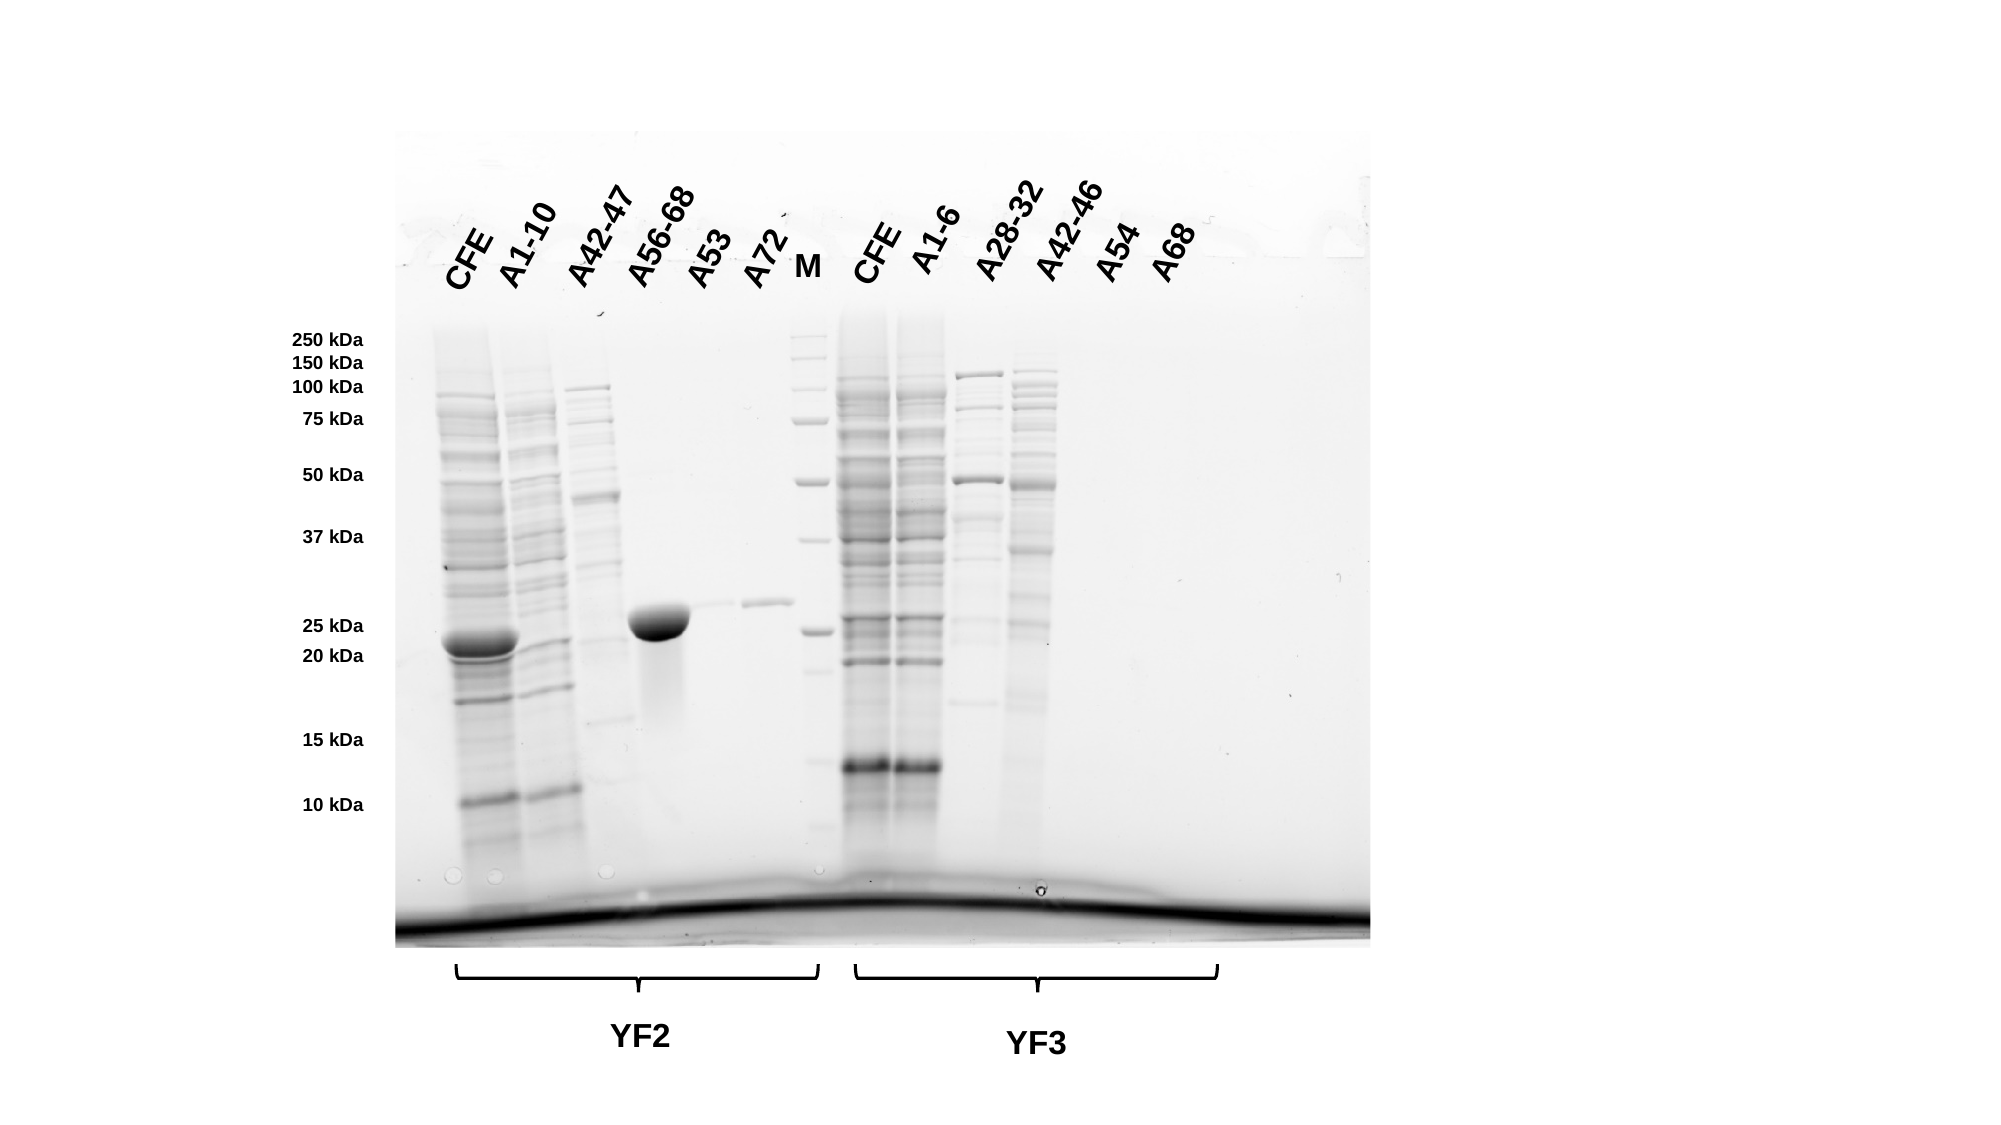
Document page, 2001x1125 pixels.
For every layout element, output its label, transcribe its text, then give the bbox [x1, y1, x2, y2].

text_box 25 kDa [287, 606, 395, 644]
text_box 10 kDa [287, 785, 395, 823]
picture [395, 131, 1371, 948]
text_box 15 kDa [287, 720, 395, 758]
text_box 100 kDa [277, 381, 394, 405]
text_box 75 kDa [287, 399, 395, 437]
text_box 250 kDa [277, 319, 394, 358]
text_box 50 kDa [287, 454, 395, 492]
text_box 20 kDa [287, 644, 395, 674]
text_box YF3 [991, 1013, 1082, 1069]
text_box 150 kDa [277, 358, 394, 381]
text_box 37 kDa [287, 517, 395, 555]
text_box [854, 964, 1218, 993]
text_box [455, 964, 819, 993]
text_box YF2 [595, 1007, 686, 1062]
